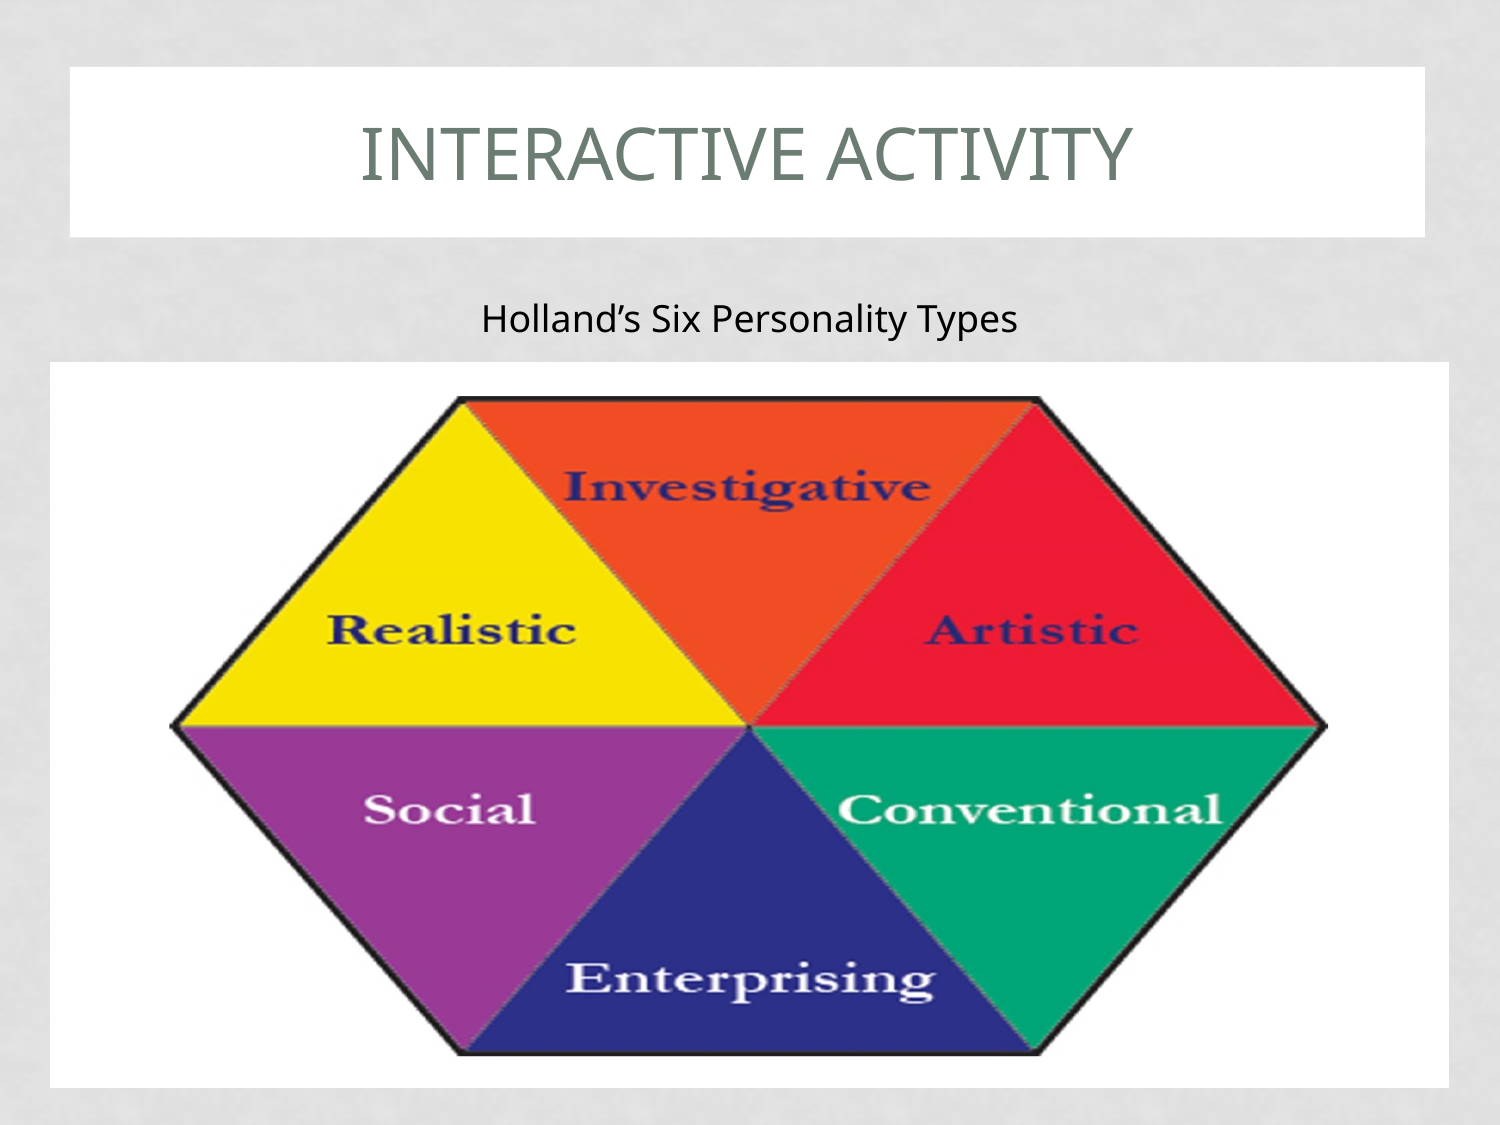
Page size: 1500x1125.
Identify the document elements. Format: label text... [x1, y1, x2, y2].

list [49, 362, 1450, 1088]
text_box Holland’s Six Personality Types [449, 287, 1050, 348]
title Interactive activity [69, 66, 1425, 238]
